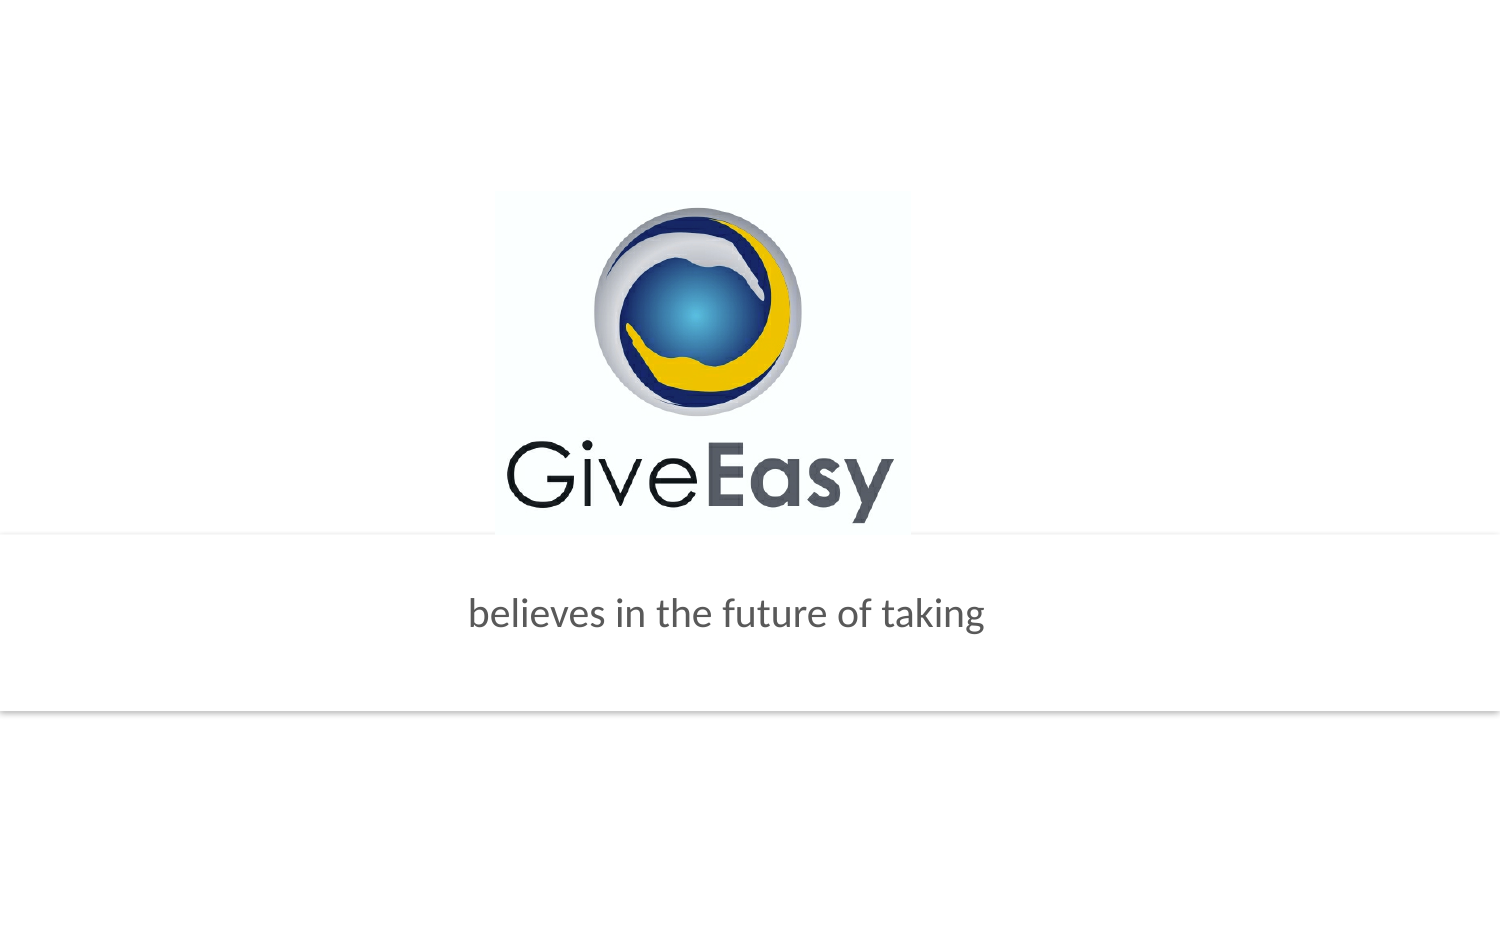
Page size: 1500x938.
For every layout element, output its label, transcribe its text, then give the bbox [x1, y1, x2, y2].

picture [492, 190, 911, 535]
text_box [0, 534, 1500, 712]
text_box believes in the future of taking [453, 578, 1013, 643]
